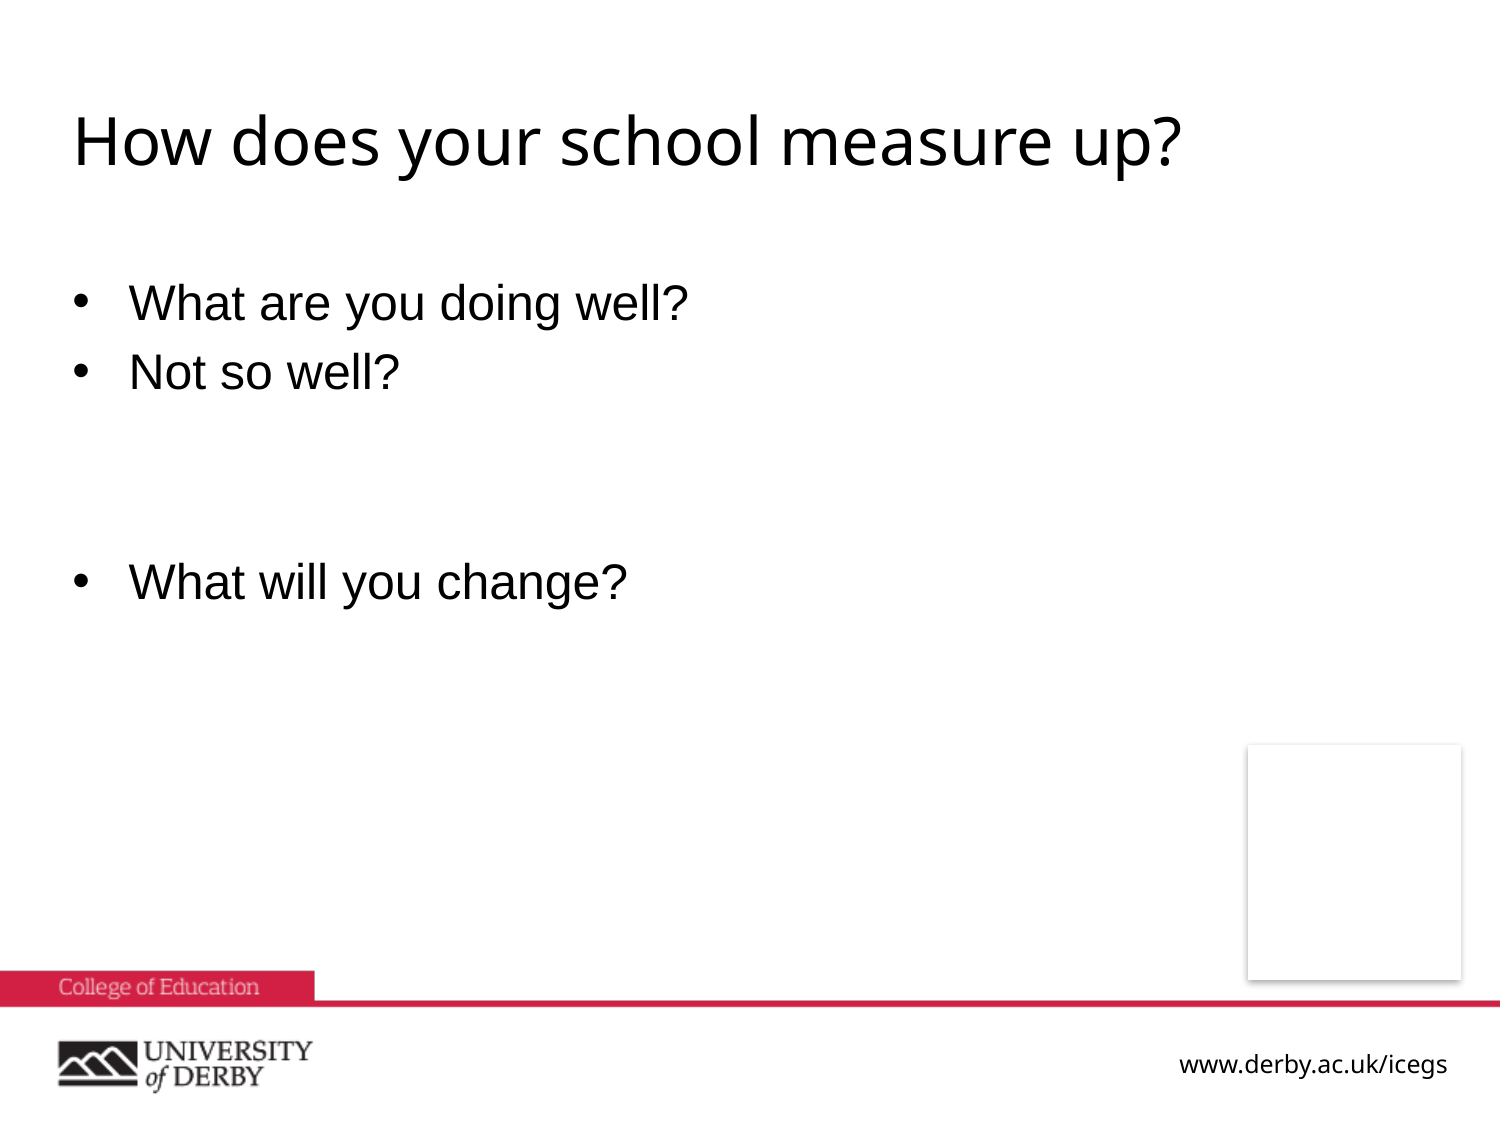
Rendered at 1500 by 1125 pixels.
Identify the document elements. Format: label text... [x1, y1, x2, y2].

title How does your school measure up? [57, 45, 1425, 233]
list What are you doing well? Not so well? What will you change? [57, 262, 1425, 934]
